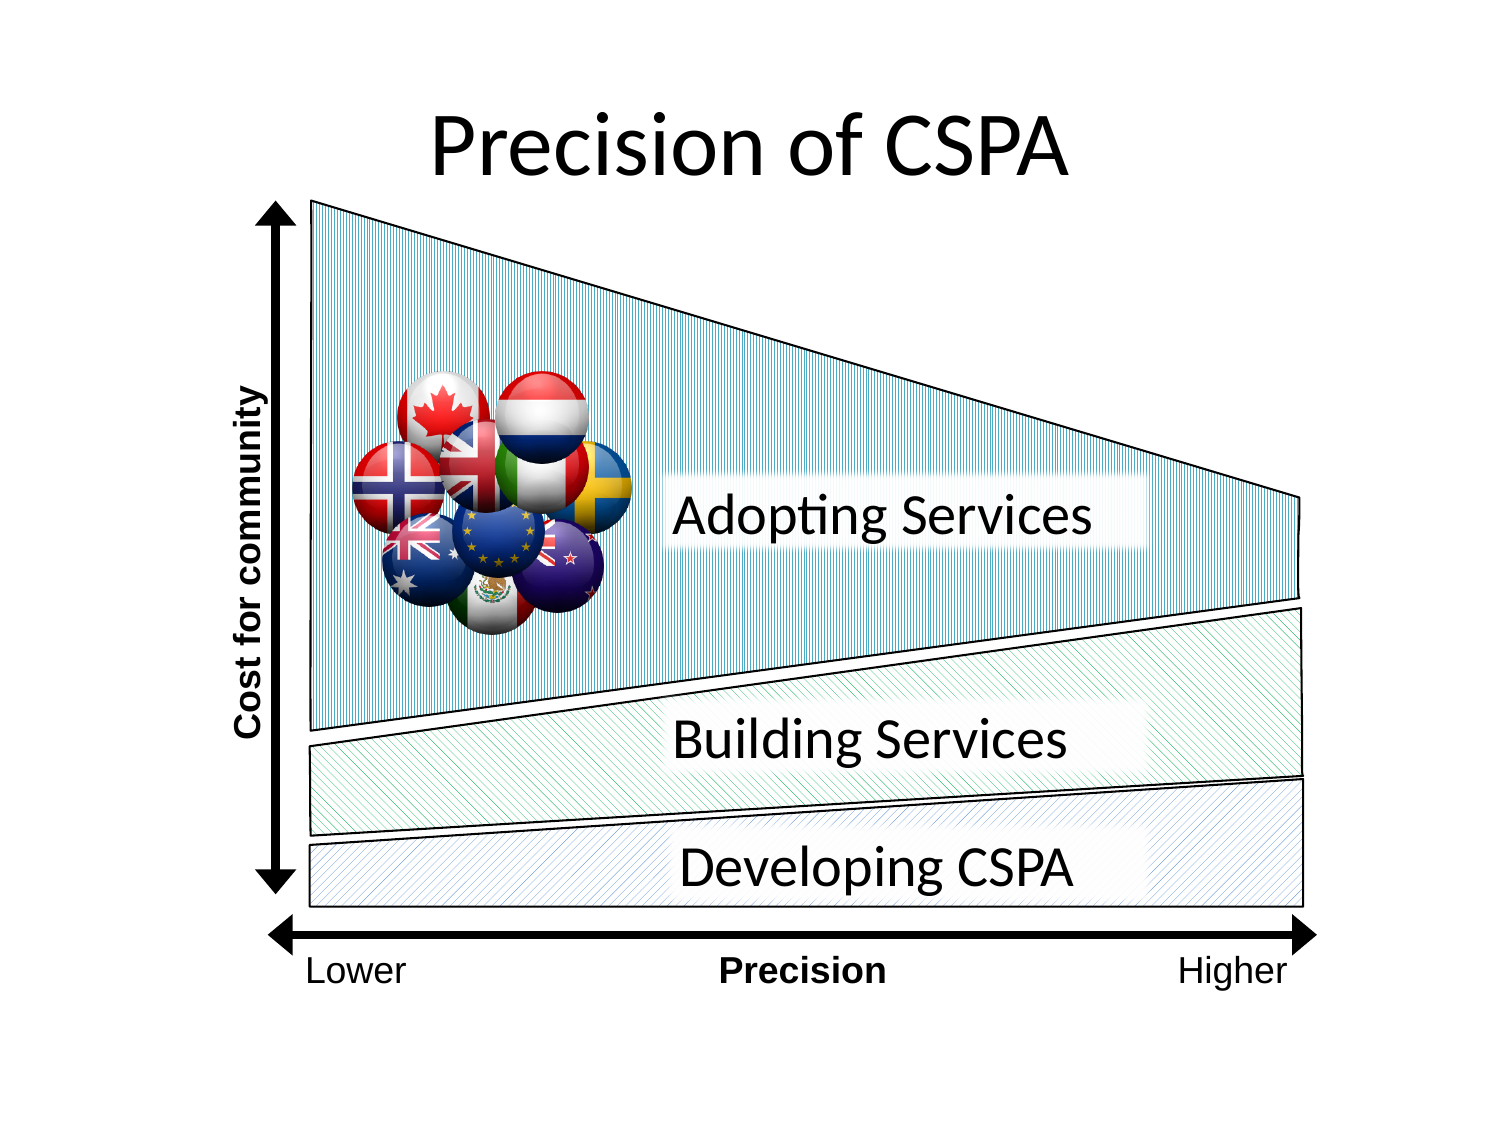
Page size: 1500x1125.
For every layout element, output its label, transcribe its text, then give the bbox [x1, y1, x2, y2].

text_box Adopting Services [664, 701, 1146, 772]
text_box Developing CSPA [673, 829, 1145, 898]
text_box Precision [703, 944, 903, 999]
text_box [348, 366, 635, 638]
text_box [214, 200, 276, 895]
text_box Adopting Services [666, 477, 1145, 546]
text_box Developing CSPA [663, 474, 1148, 549]
text_box [307, 606, 1306, 838]
text_box [307, 778, 1306, 909]
text_box Building Services [667, 703, 1144, 770]
text_box Lower [290, 944, 422, 999]
text_box [308, 198, 1302, 733]
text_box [660, 471, 1151, 552]
text_box Higher [1162, 944, 1303, 999]
text_box [667, 823, 1151, 904]
title Precision of CSPA [74, 44, 1426, 233]
